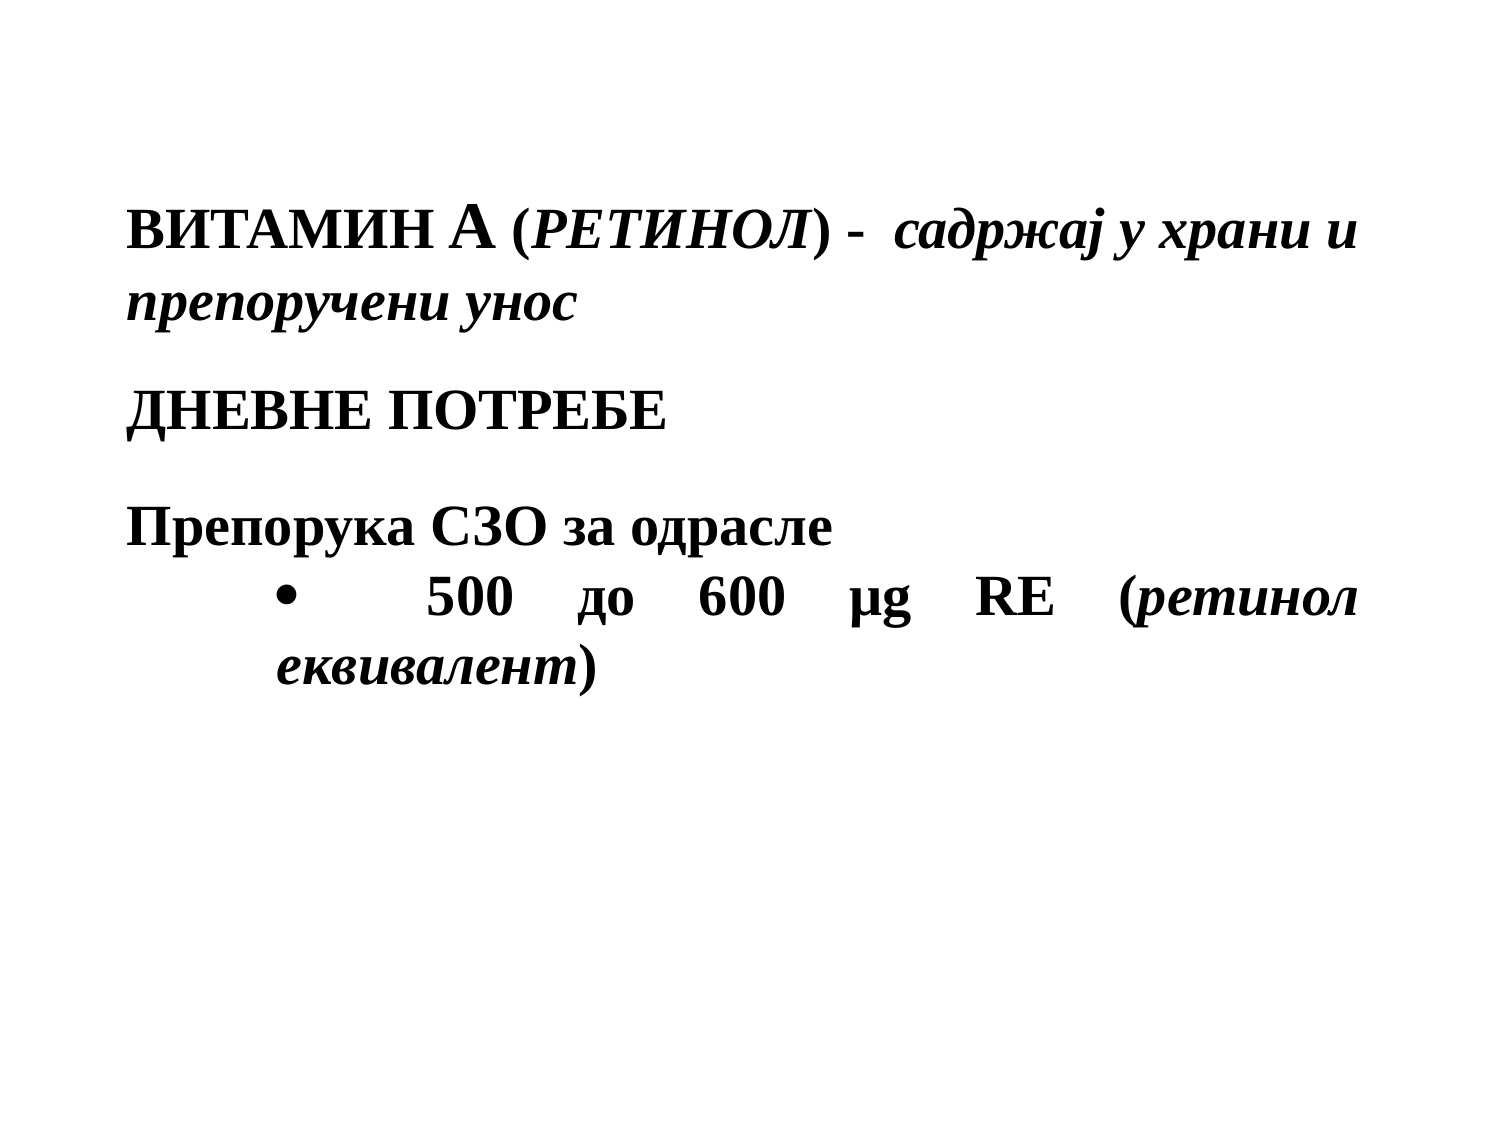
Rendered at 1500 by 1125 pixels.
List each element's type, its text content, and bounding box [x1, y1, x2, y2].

text_box ВИТАМИН А (РЕТИНОЛ) - садржај у храни и препоручени унос ДНЕВНЕ ПОТРЕБЕ Препорука СЗО за одрасле · 500 до 600 μg RЕ (ретинол еквивалент) [112, 174, 1375, 749]
